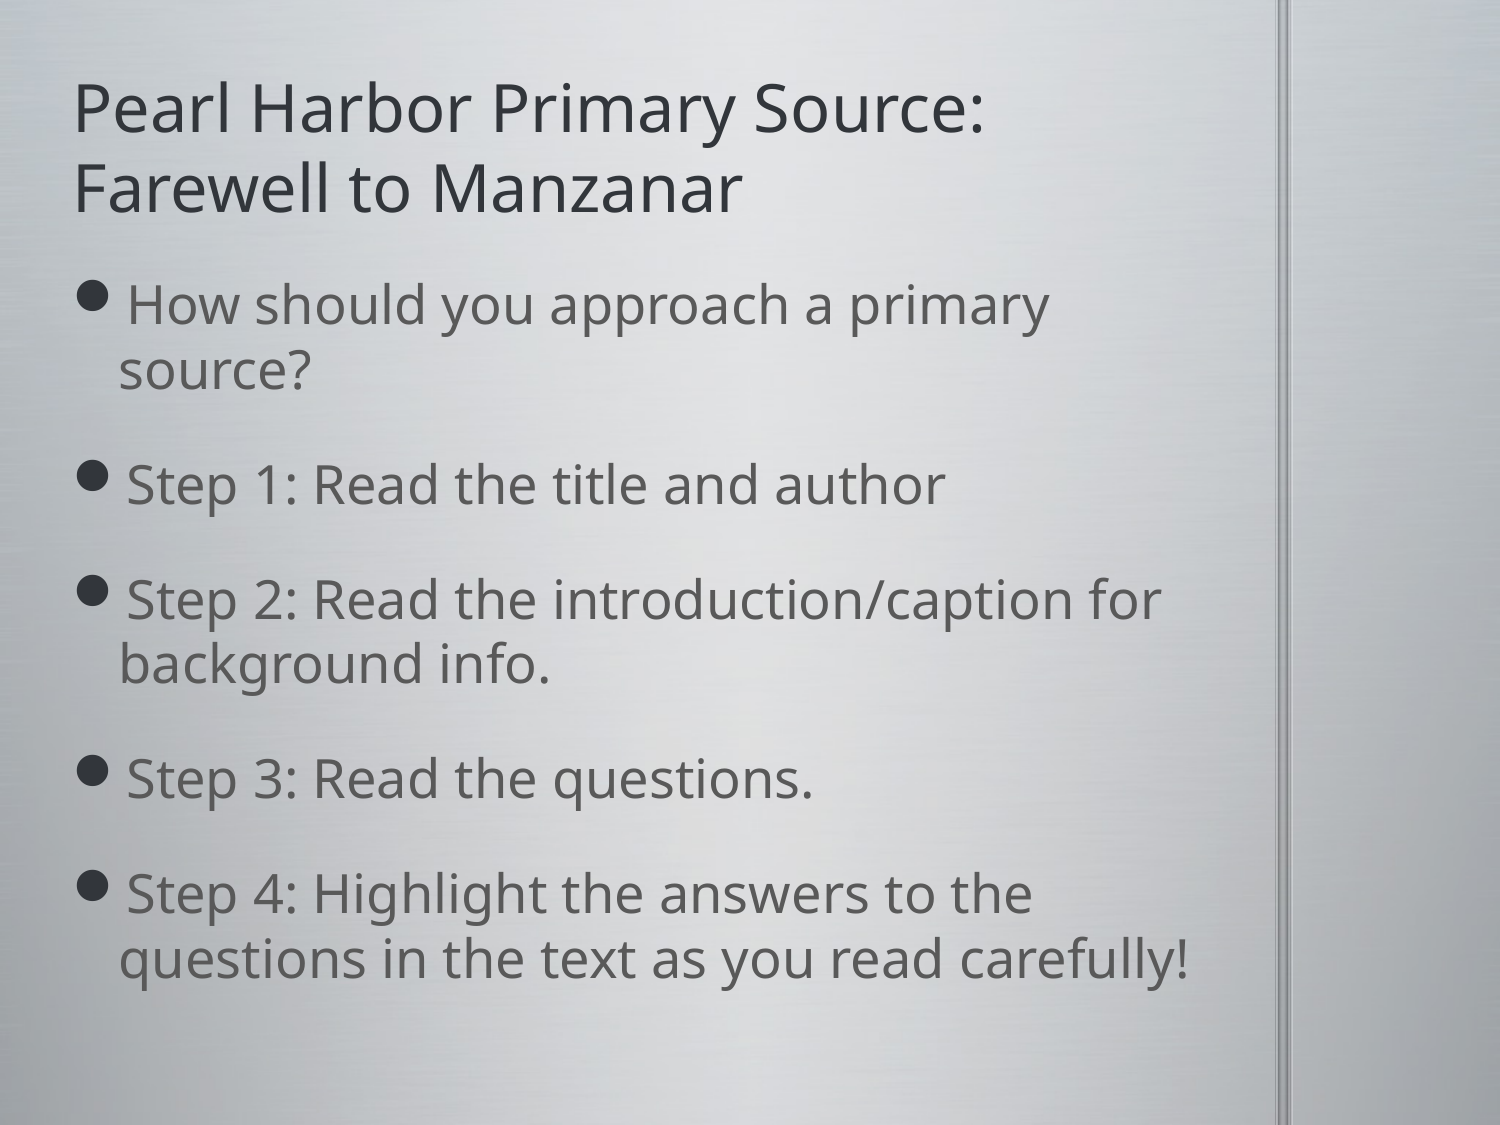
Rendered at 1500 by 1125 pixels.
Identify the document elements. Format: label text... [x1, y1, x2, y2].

list How should you approach a primary source? Step 1: Read the title and author Step 2: Read the introduction/caption for background info. Step 3: Read the questions. Step 4: Highlight the answers to the questions in the text as you read carefully! [57, 262, 1220, 1005]
picture [0, 0, 1500, 1125]
title Pearl Harbor Primary Source: Farewell to Manzanar [57, 86, 1220, 207]
